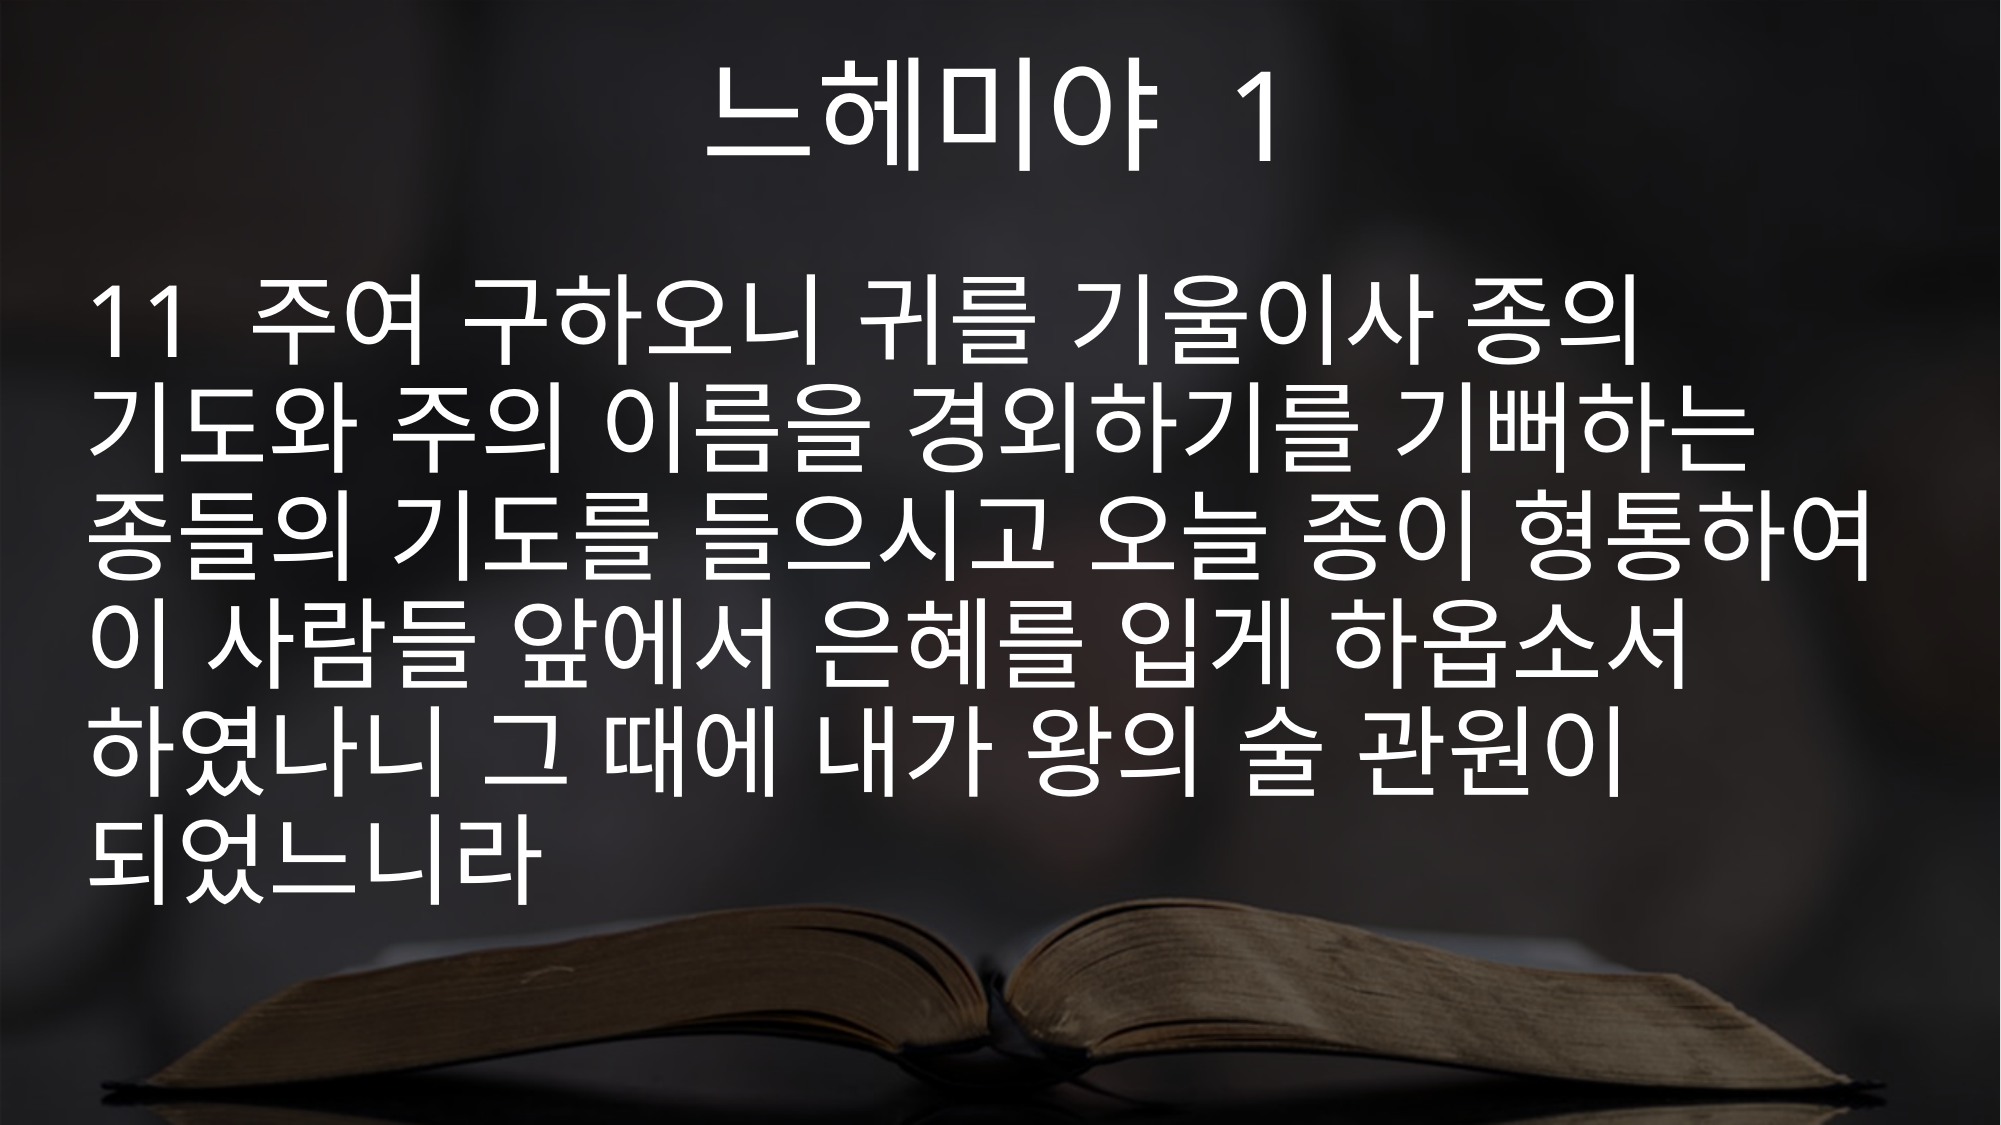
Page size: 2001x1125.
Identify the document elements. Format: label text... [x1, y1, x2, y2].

picture [0, 0, 2001, 1125]
footer 느헤미야 1 [0, 32, 2000, 192]
list 11 주여 구하오니 귀를 기울이사 종의 기도와 주의 이름을 경외하기를 기뻐하는 종들의 기도를 들으시고 오늘 종이 형통하여 이 사람들 앞에서 은혜를 입게 하옵소서 하였나니 그 때에 내가 왕의 술 관원이 되었느니라 [69, 263, 1953, 423]
